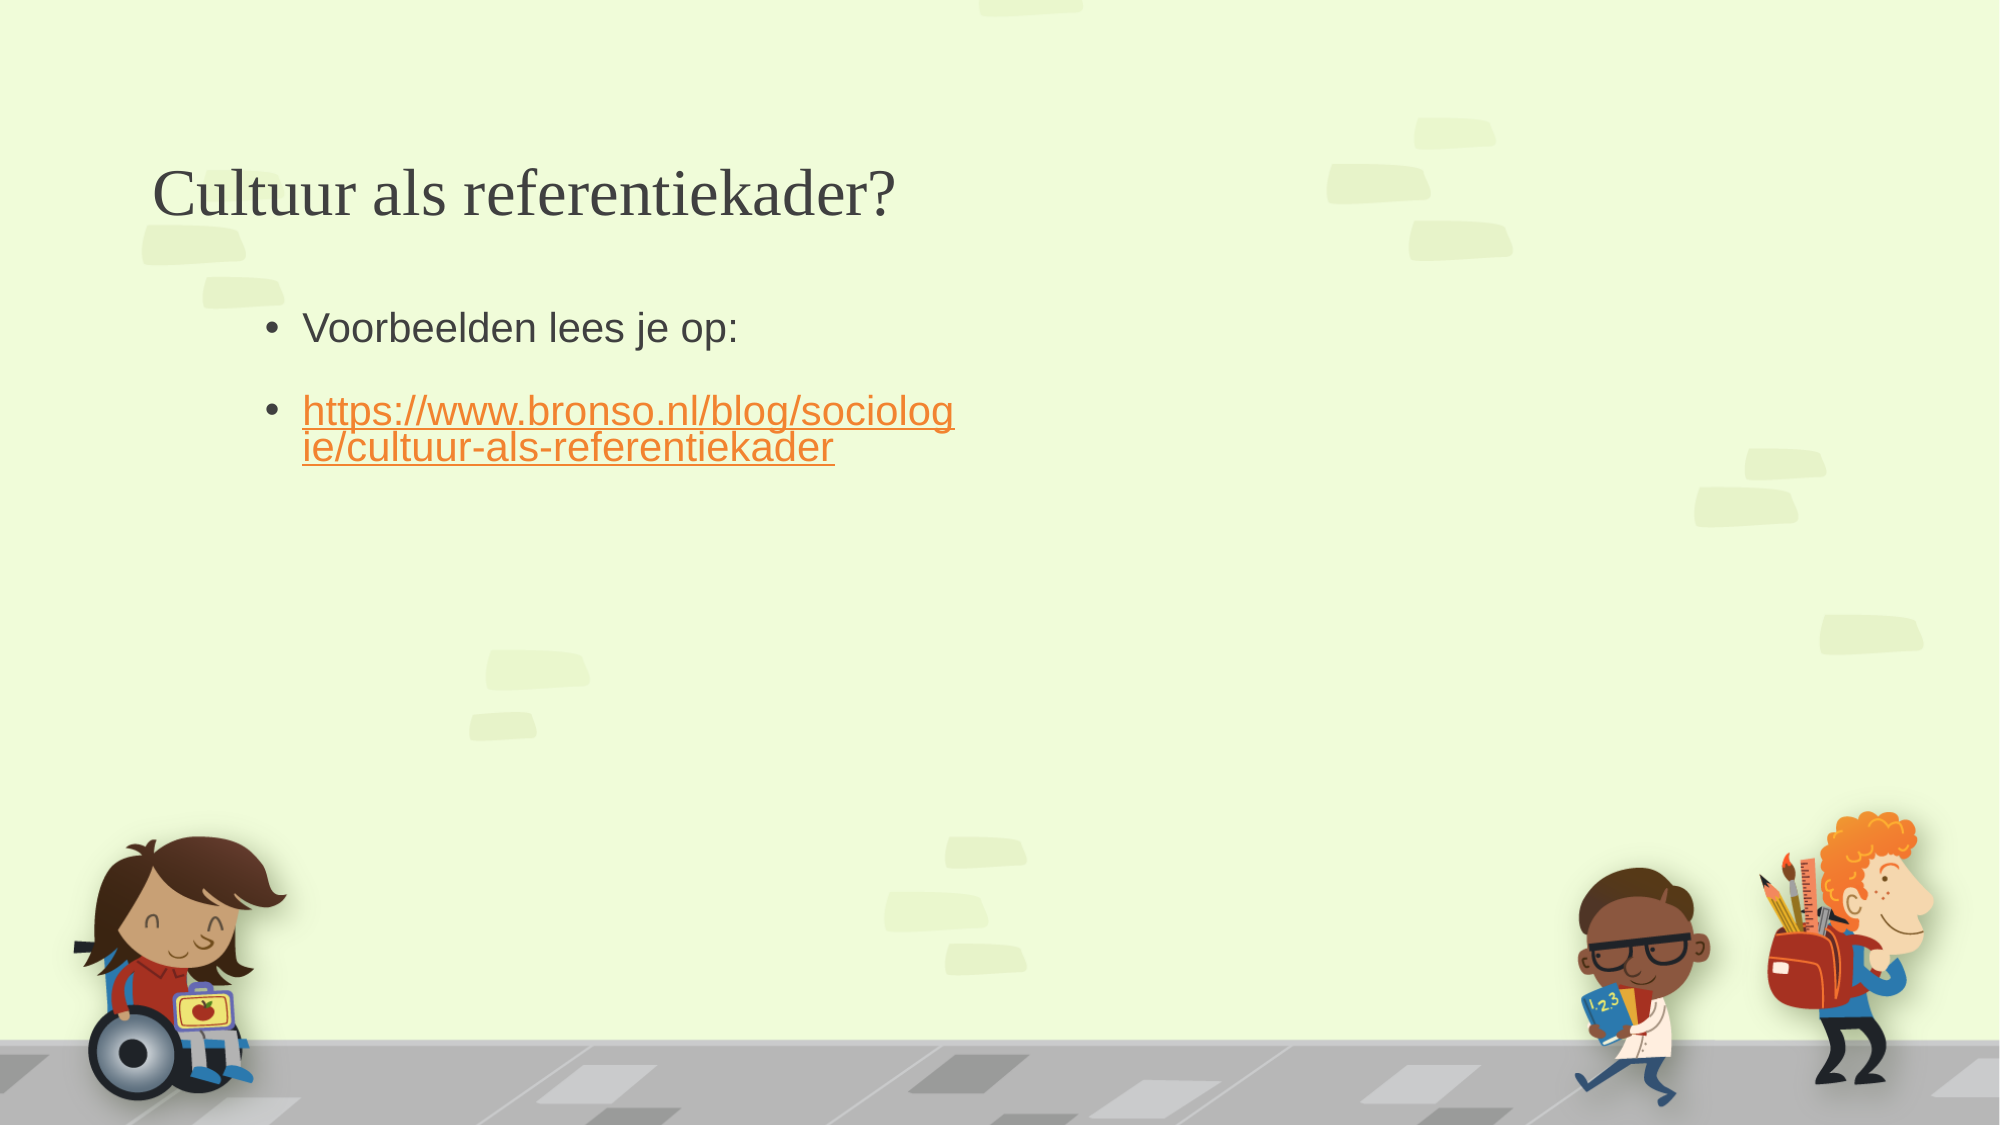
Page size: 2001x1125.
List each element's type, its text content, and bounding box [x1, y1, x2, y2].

list Voorbeelden lees je op: https://www.bronso.nl/blog/sociologie/cultuur-als-referentiekader [249, 299, 970, 870]
title Cultuur als referentiekader? [137, 59, 1750, 238]
picture [0, 0, 2000, 1125]
